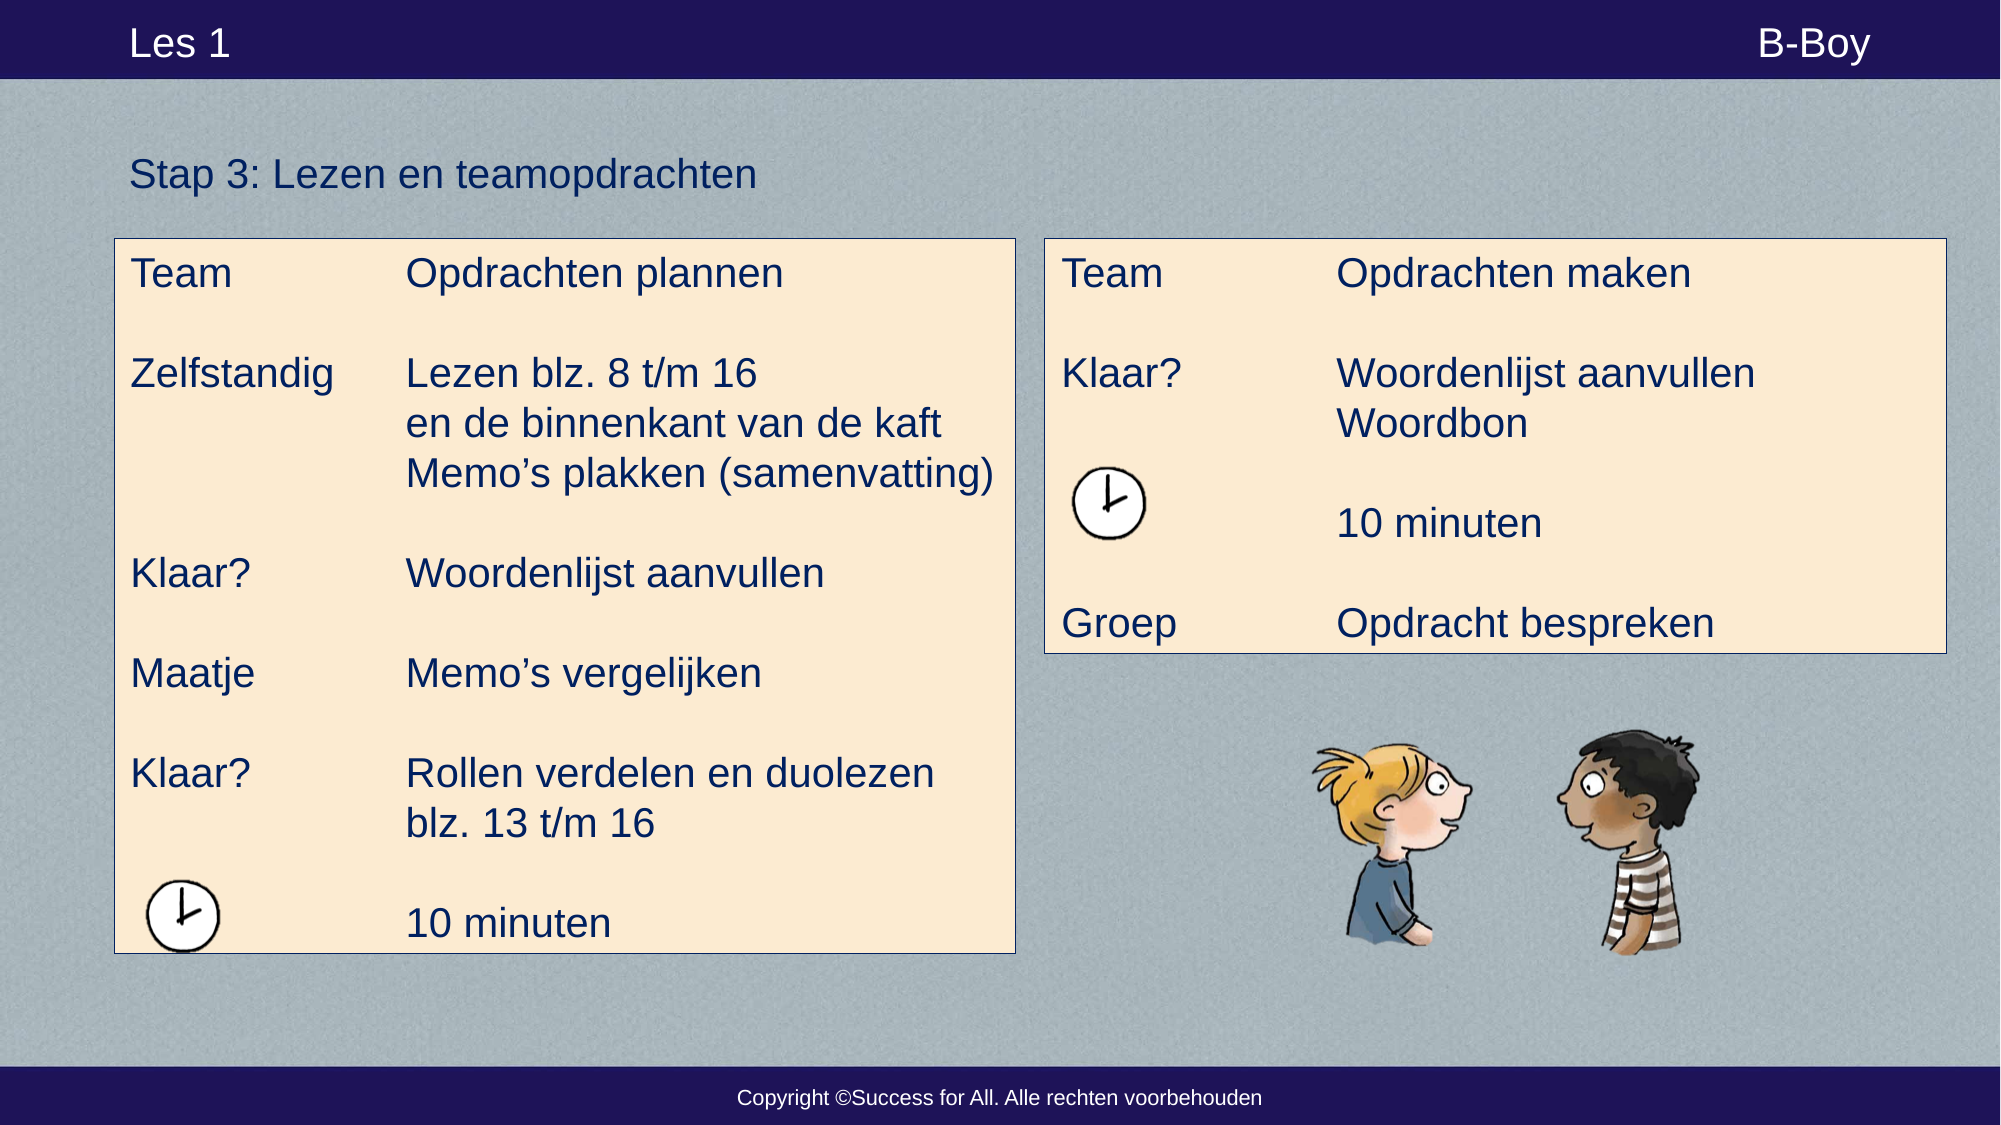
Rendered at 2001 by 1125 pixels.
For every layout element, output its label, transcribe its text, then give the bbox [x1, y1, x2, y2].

text_box Les 1 [114, 8, 354, 73]
text_box Stap 3: Lezen en teamopdrachten [114, 139, 907, 205]
text_box B-Boy [999, 8, 1886, 73]
text_box Copyright ©Success for All. Alle rechten voorbehouden [0, 1076, 2000, 1125]
picture [0, 0, 2001, 1125]
text_box Team Opdrachten maken Klaar? Woordenlijst aanvullen Woordbon 10 minuten Groep Opdracht bespreken [1044, 238, 1947, 654]
text_box Team Opdrachten plannen Zelfstandig Lezen blz. 8 t/m 16 en de binnenkant van de kaft Memo’s plakken (samenvatting) Klaar? Woordenlijst aanvullen Maatje Memo’s vergelijken Klaar? Rollen verdelen en duolezen blz. 13 t/m 16 10 minuten [114, 238, 1016, 954]
